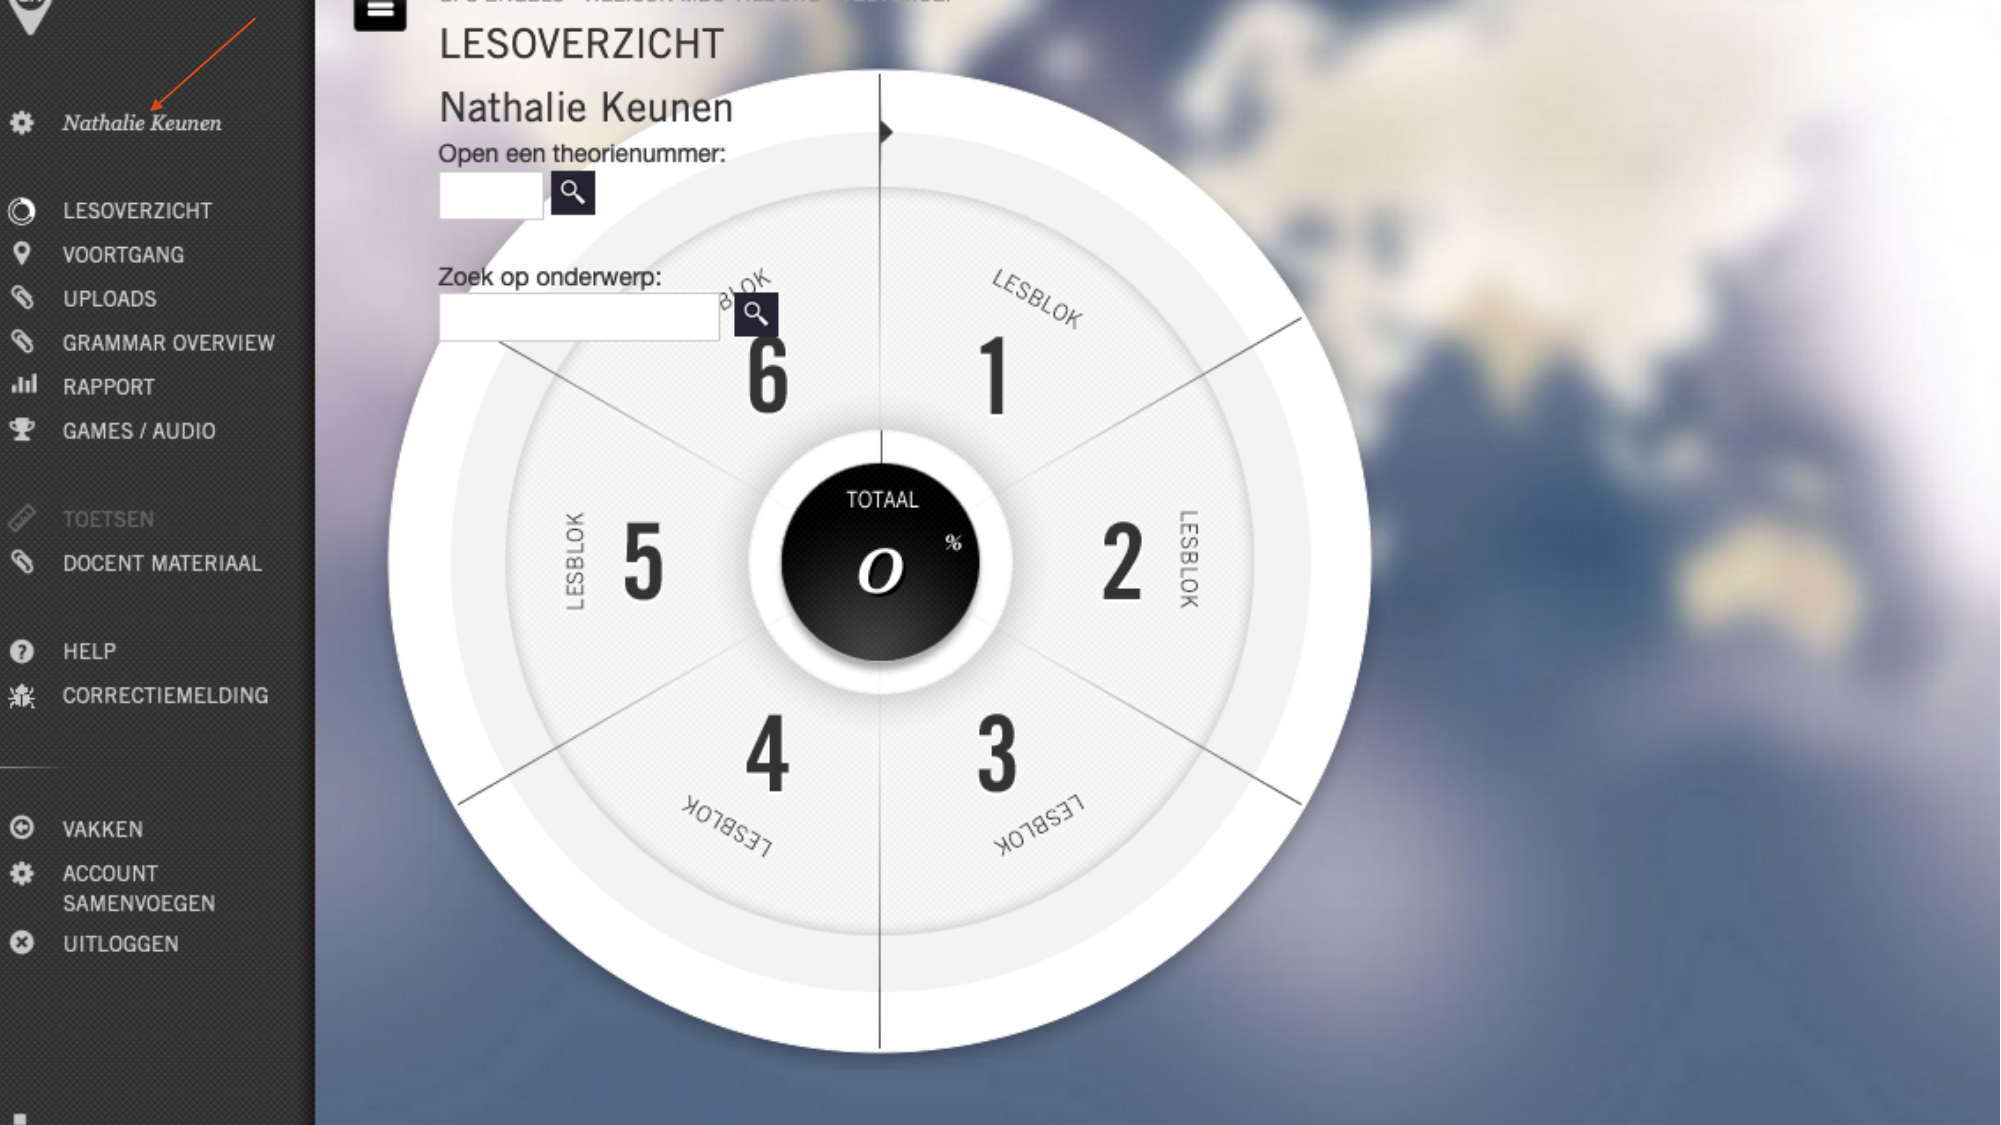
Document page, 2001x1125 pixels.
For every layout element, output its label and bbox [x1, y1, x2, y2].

picture [0, 0, 1998, 1125]
text_box [153, 21, 253, 109]
